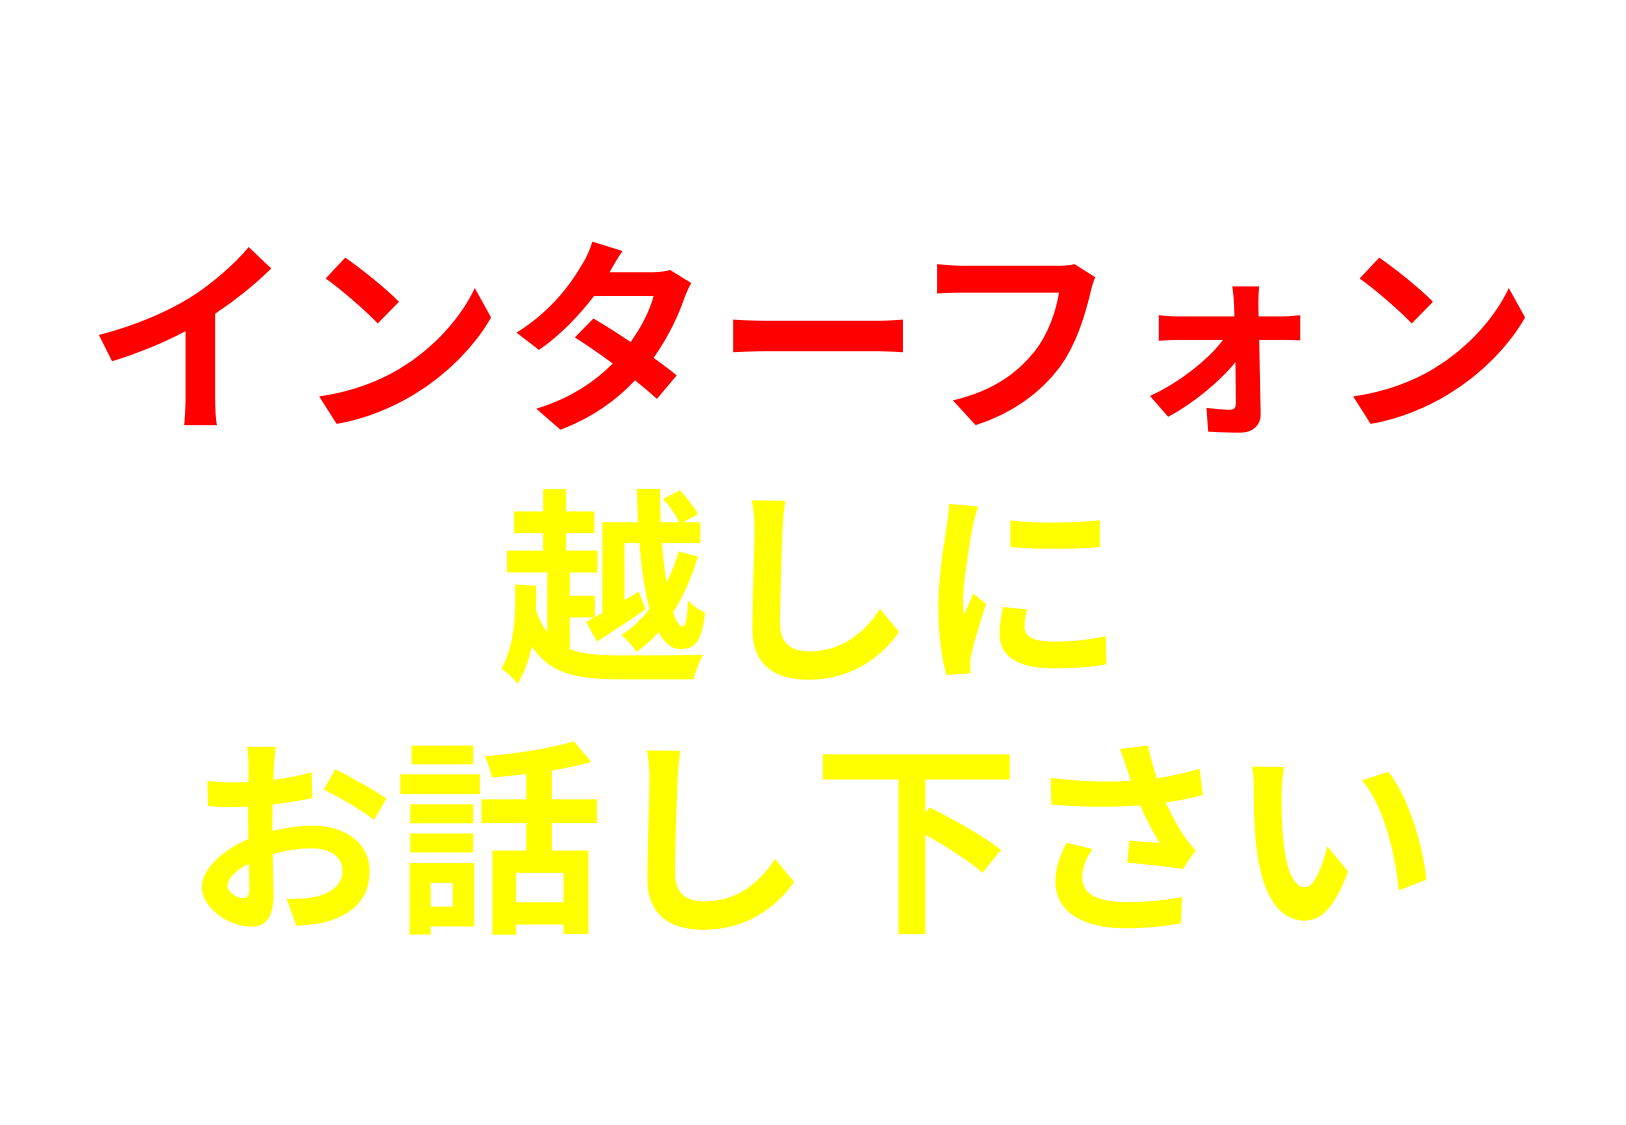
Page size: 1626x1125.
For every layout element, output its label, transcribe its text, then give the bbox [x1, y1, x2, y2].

text_box インターフォン 越しに お話し下さい [0, 201, 1625, 966]
